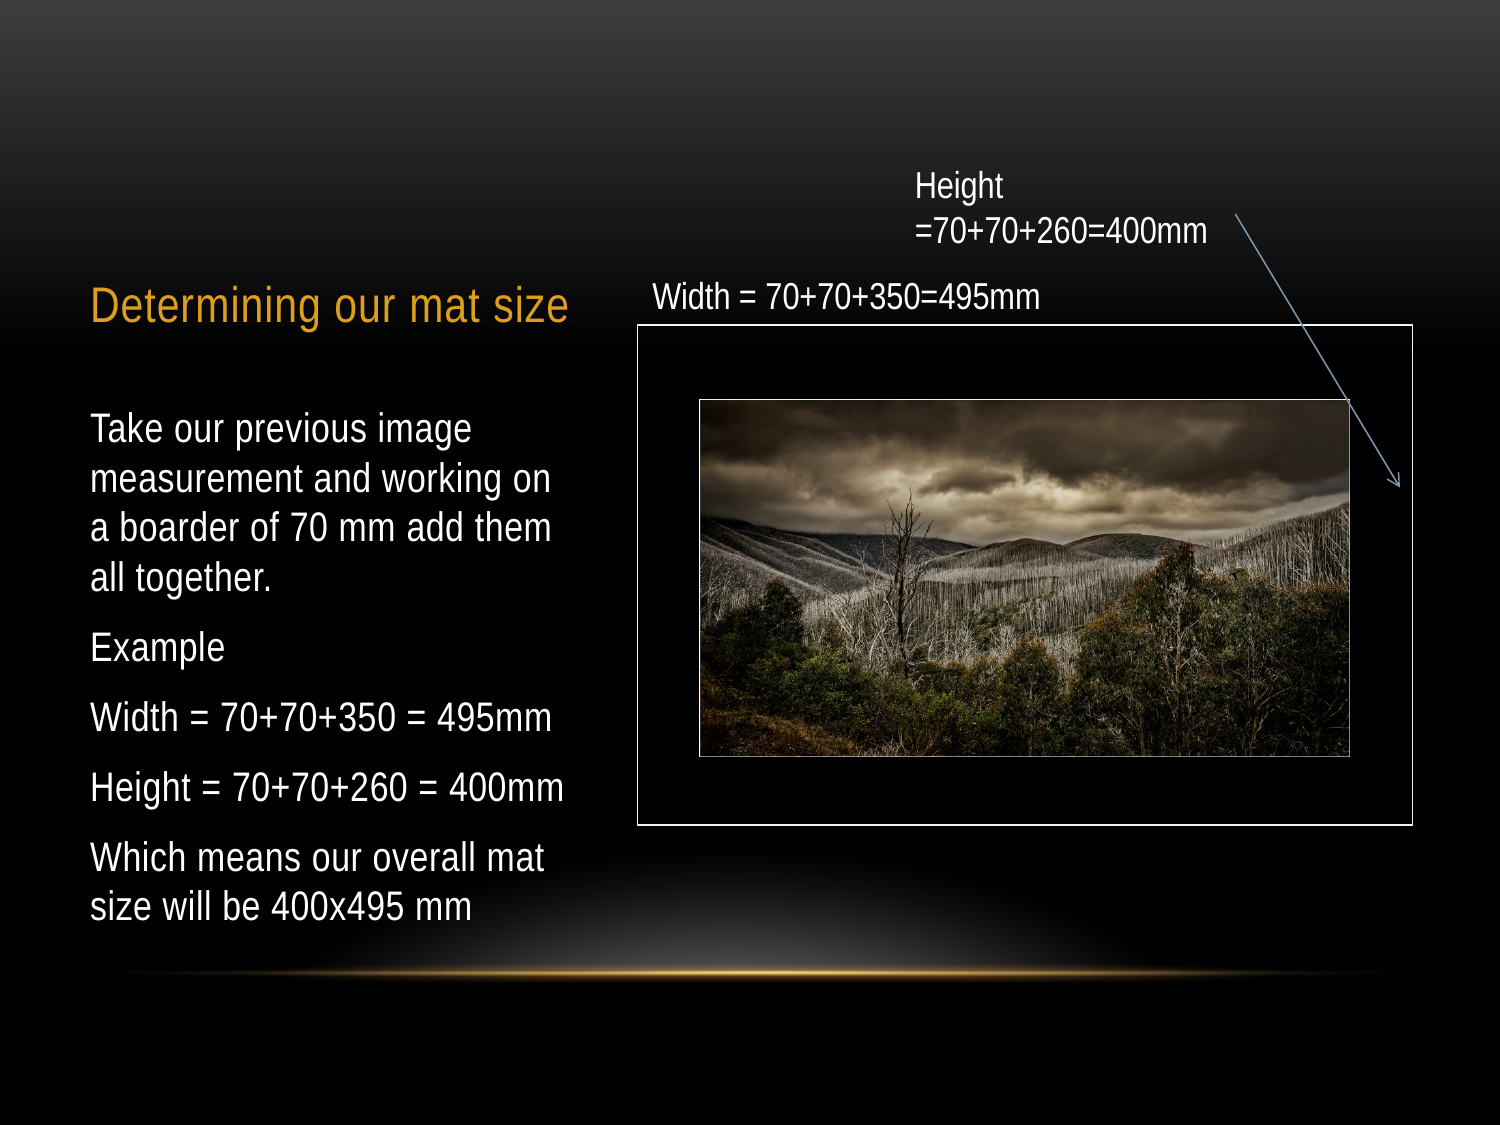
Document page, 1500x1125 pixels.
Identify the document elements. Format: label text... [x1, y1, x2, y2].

text_box [637, 324, 1413, 826]
picture [0, 0, 1500, 1125]
text_box Width = 70+70+350=495mm [637, 264, 1113, 325]
text_box Height =70+70+260=400mm [900, 153, 1293, 259]
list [699, 399, 1351, 758]
title Determining our mat size [75, 250, 638, 341]
list Take our previous image measurement and working on a boarder of 70 mm add them all together. Example Width = 70+70+350 = 495mm Height = 70+70+260 = 400mm Which means our overall mat size will be 400x495 mm [75, 399, 588, 938]
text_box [1235, 213, 1401, 488]
